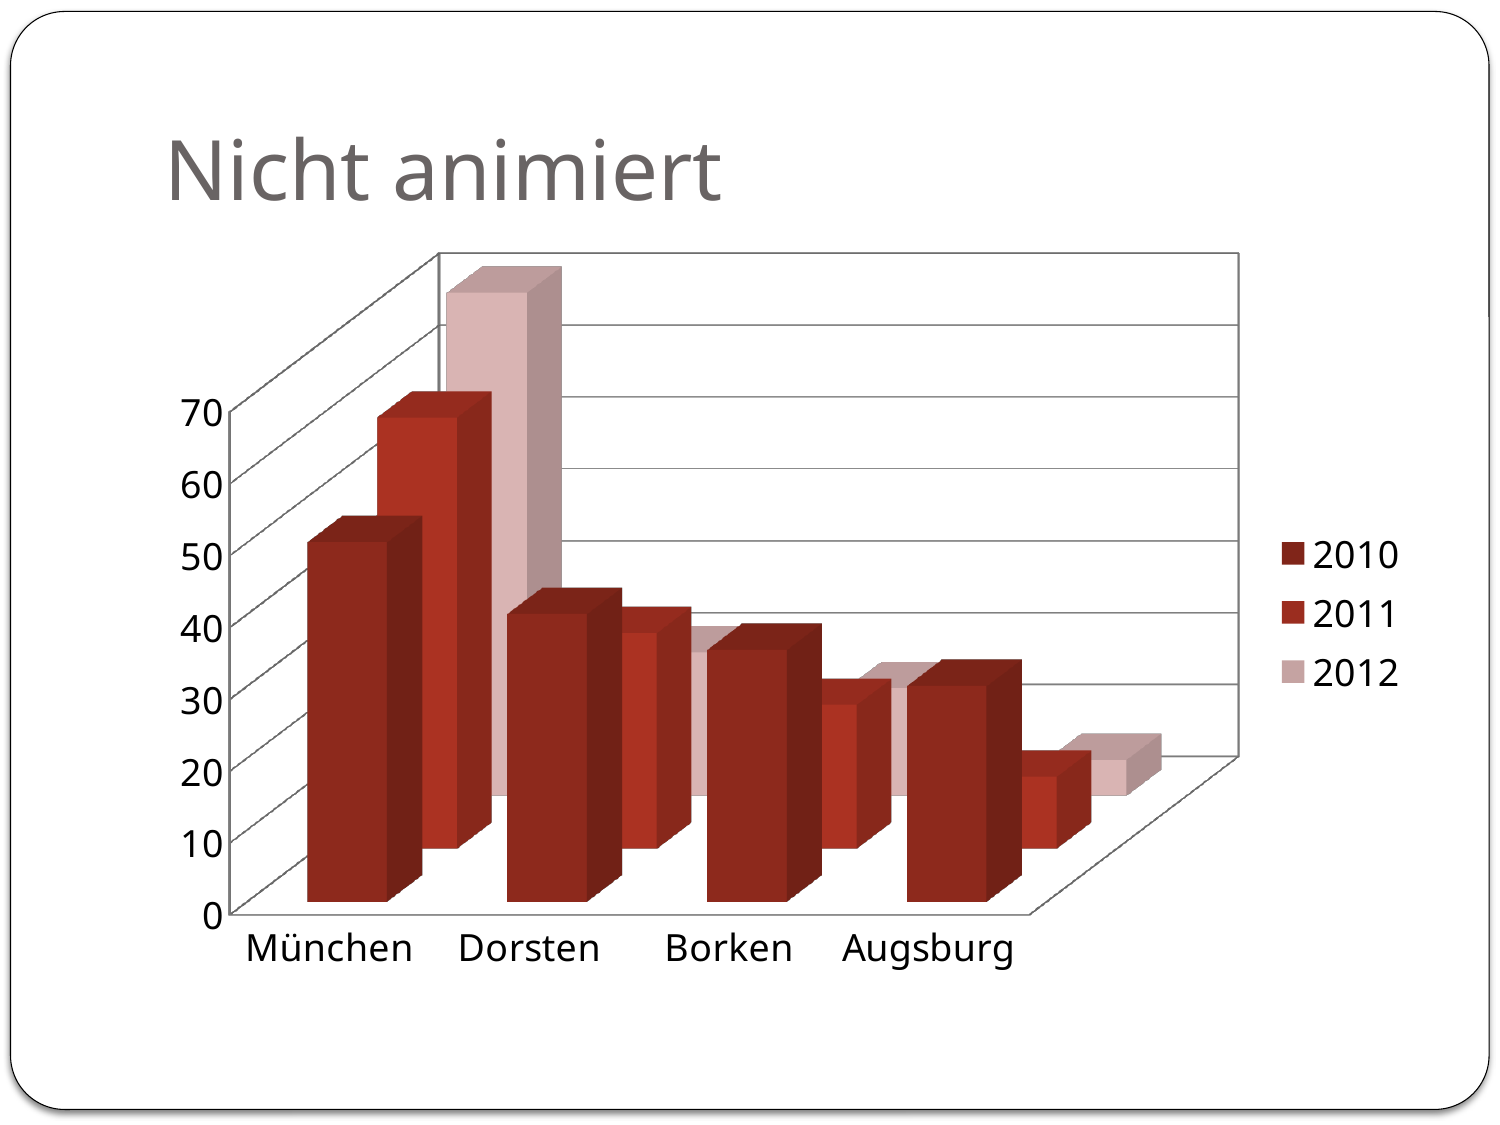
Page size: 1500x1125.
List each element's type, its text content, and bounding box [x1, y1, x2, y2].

title Nicht animiert [150, 45, 1425, 233]
chart [149, 237, 1426, 988]
